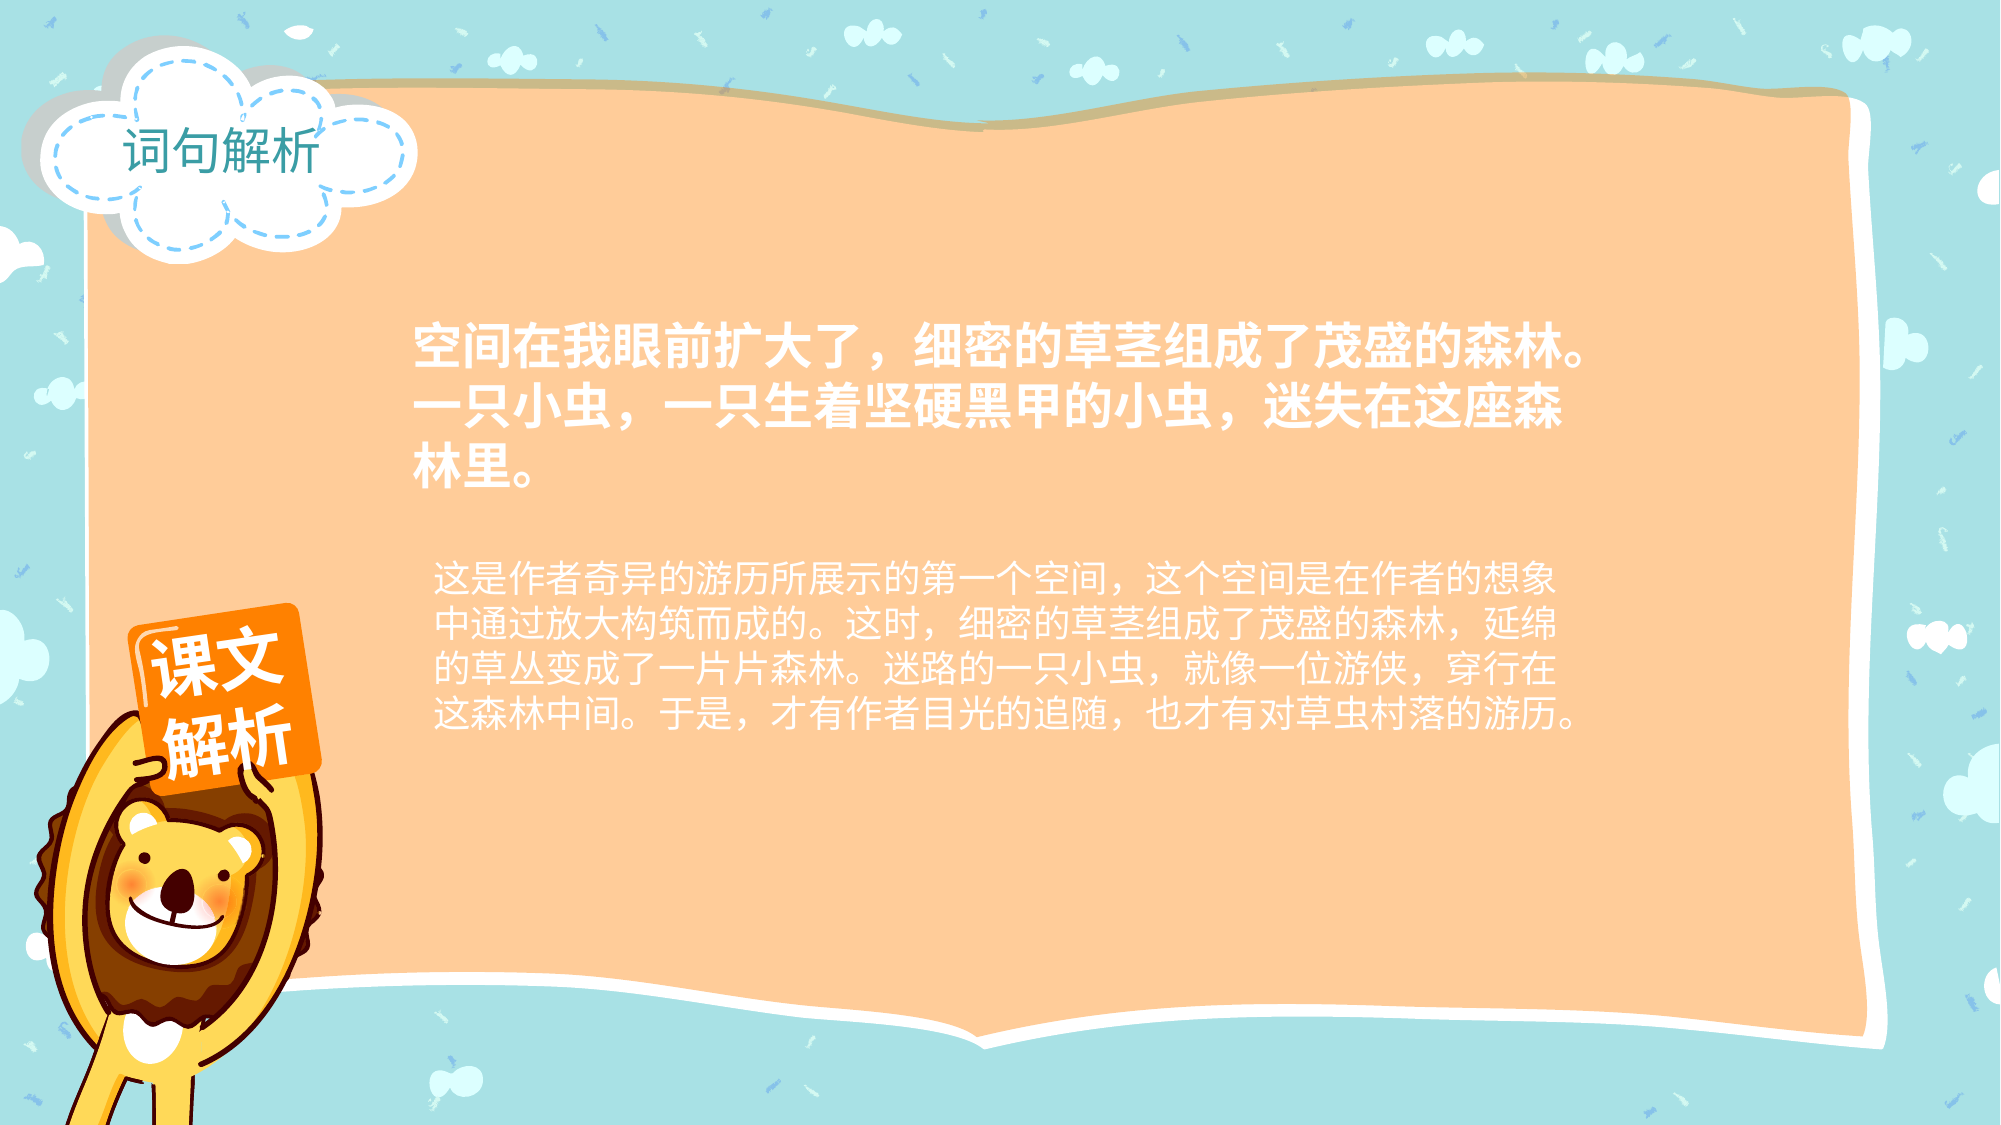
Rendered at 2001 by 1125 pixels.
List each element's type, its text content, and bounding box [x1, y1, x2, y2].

text_box 空间在我眼前扩大了，细密的草茎组成了茂盛的森林。一只小虫，一只生着坚硬黑甲的小虫，迷失在这座森林里。 [398, 307, 1612, 502]
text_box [21, 35, 463, 264]
text_box 这是作者奇异的游历所展示的第一个空间，这个空间是在作者的想象中通过放大构筑而成的。这时，细密的草茎组成了茂盛的森林，延绵的草丛变成了一片片森林。迷路的一只小虫，就像一位游侠，穿行在这森林中间。于是，才有作者目光的追随，也才有对草虫村落的游历。 [418, 547, 1599, 743]
